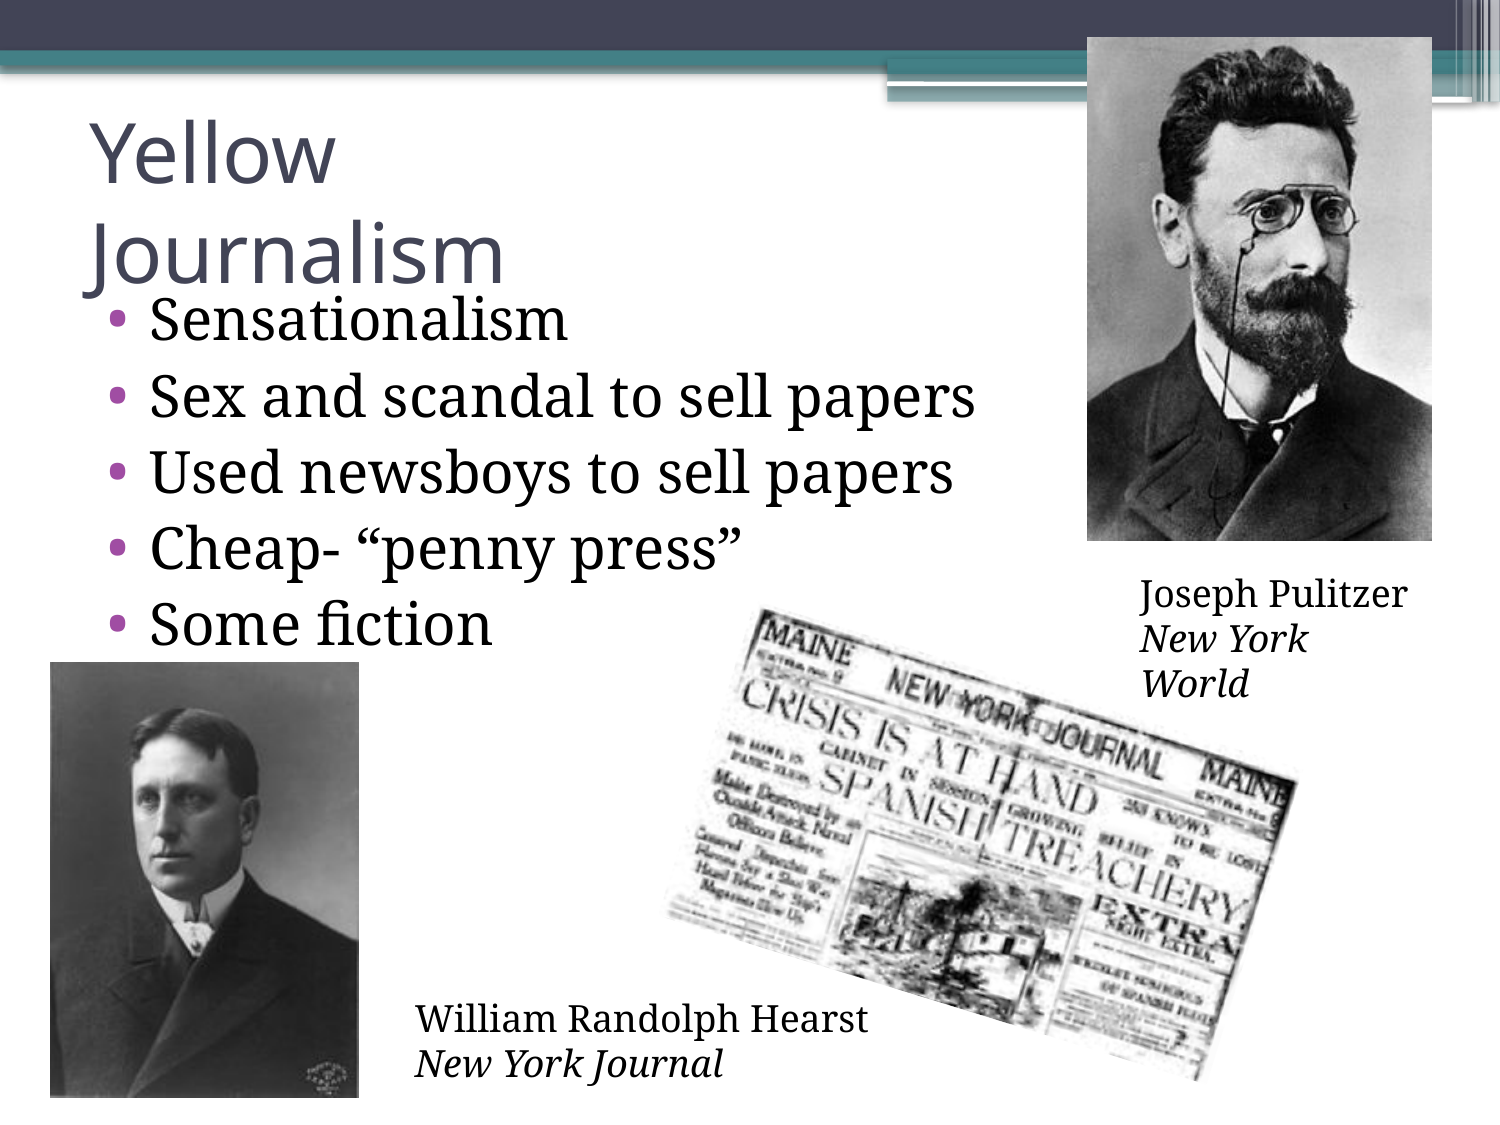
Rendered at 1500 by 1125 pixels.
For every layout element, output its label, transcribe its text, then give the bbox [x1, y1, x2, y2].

picture [49, 662, 359, 1098]
text_box William Randolph Hearst New York Journal [399, 987, 888, 1093]
text_box Joseph Pulitzer New York World [1124, 562, 1438, 713]
list Sensationalism Sex and scandal to sell papers Used newsboys to sell papers Cheap- “penny press” Some fiction [75, 275, 1425, 1079]
picture [659, 602, 1303, 1085]
title Yellow Journalism [75, 112, 788, 275]
picture [1087, 37, 1432, 541]
